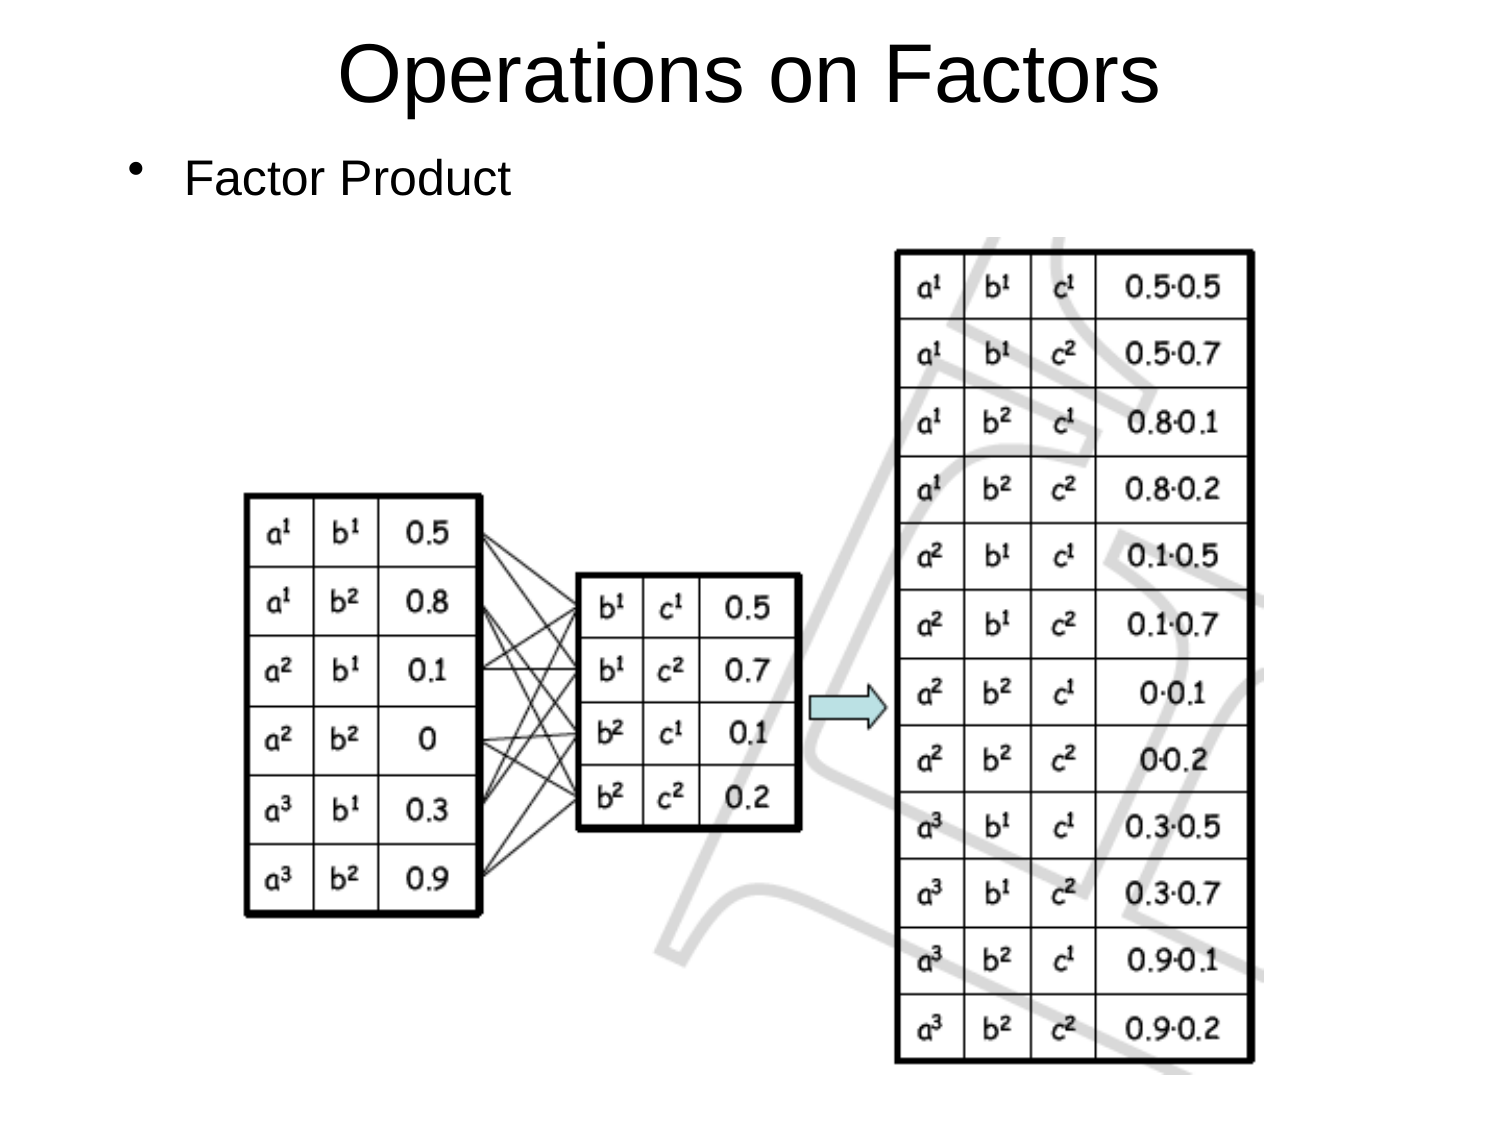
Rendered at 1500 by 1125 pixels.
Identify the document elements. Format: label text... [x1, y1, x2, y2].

list Factor Product [112, 137, 1388, 1001]
picture [236, 237, 1264, 1076]
title Operations on Factors [112, 12, 1388, 126]
